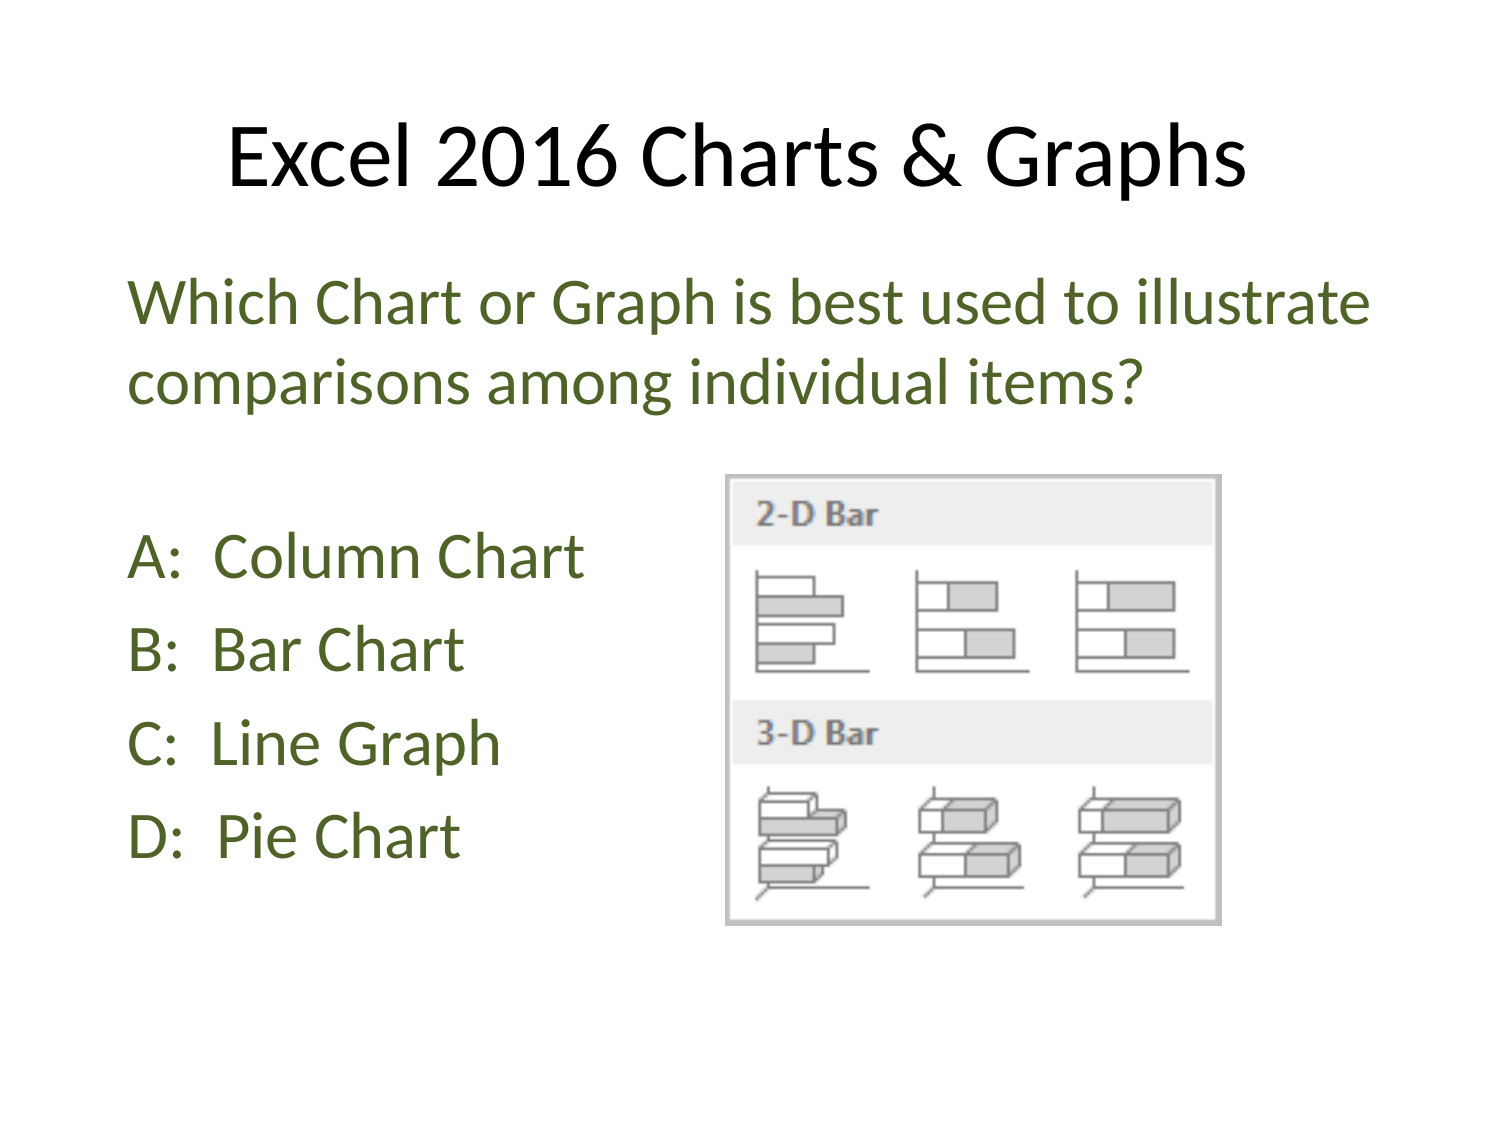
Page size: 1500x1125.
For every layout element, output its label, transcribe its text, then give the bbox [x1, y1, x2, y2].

title Excel 2016 Charts & Graphs [100, 62, 1376, 238]
subtitle Which Chart or Graph is best used to illustrate comparisons among individual items? A: Column Chart B: Bar Chart C: Line Graph D: Pie Chart [112, 250, 1463, 976]
picture [724, 474, 1222, 926]
